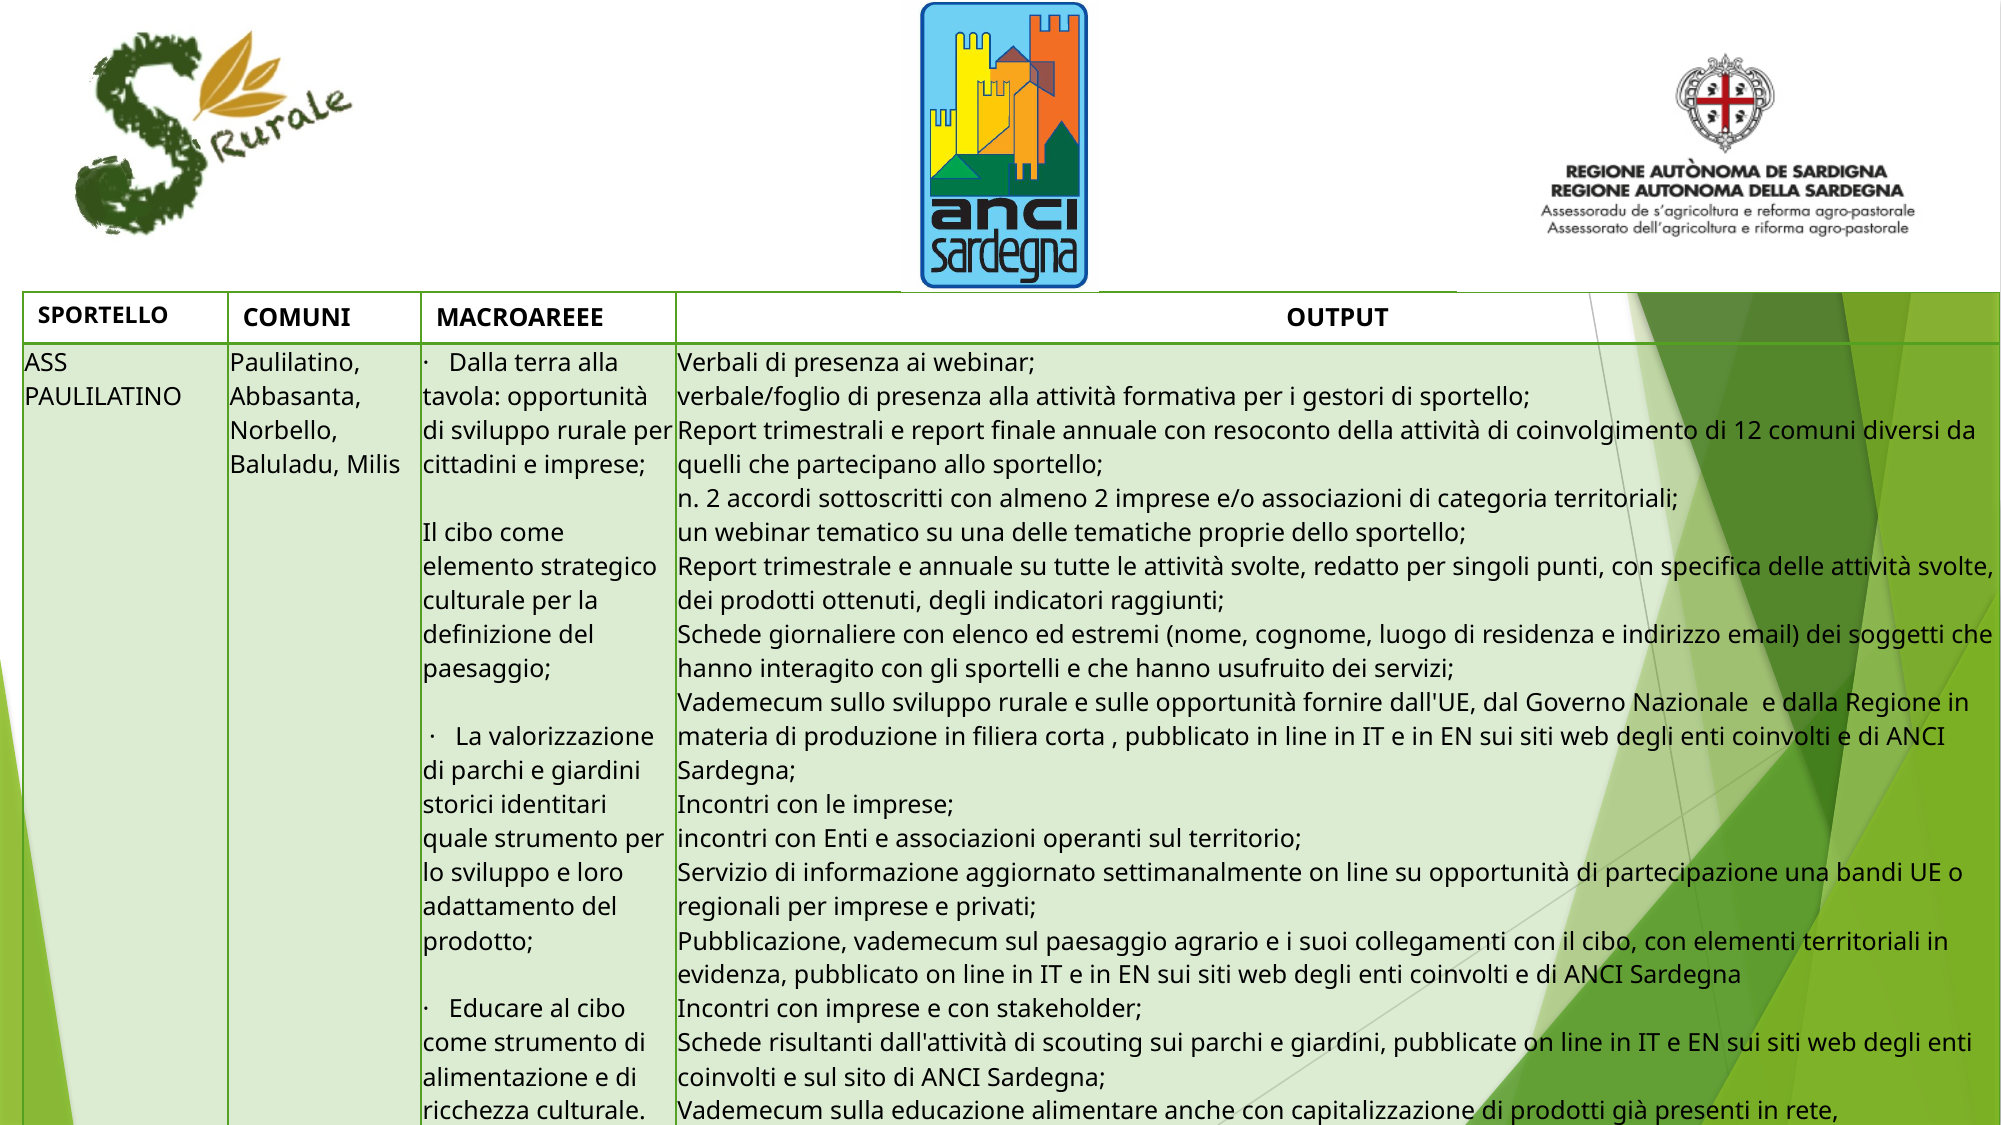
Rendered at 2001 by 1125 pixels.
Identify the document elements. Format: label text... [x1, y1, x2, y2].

picture [900, 1, 1100, 293]
table_header MACROAREEE [422, 293, 675, 342]
table_cell Verbali di presenza ai webinar; verbale/foglio di presenza alla attività formativa per i gestori di sportello; Report trimestrali e report finale annuale con resoconto della attività di coinvolgimento di 12 comuni diversi da quelli che partecipano allo sportello; n. 2 accordi sottoscritti con almeno 2 imprese e/o associazioni di categoria territoriali; un webinar tematico su una delle tematiche proprie dello sportello; Report trimestrale e annuale su tutte le attività svolte, redatto per singoli punti, con specifica delle attività svolte, dei prodotti ottenuti, degli indicatori raggiunti; Schede giornaliere con elenco ed estremi (nome, cognome, luogo di residenza e indirizzo email) dei soggetti che hanno interagito con gli sportelli e che hanno usufruito dei servizi; Vademecum sullo sviluppo rurale e sulle opportunità fornire dall'UE, dal Governo Nazionale e dalla Regione in materia di produzione in filiera corta , pubblicato in line in IT e in EN sui siti web degli enti coinvolti e di ANCI Sardegna; Incontri con le imprese; incontri con Enti e associazioni operanti sul territorio; Servizio di informazione aggiornato settimanalmente on line su opportunità di partecipazione una bandi UE o regionali per imprese e privati; Pubblicazione, vademecum sul paesaggio agrario e i suoi collegamenti con il cibo, con elementi territoriali in evidenza, pubblicato on line in IT e in EN sui siti web degli enti coinvolti e di ANCI Sardegna Incontri con imprese e con stakeholder; Schede risultanti dall'attività di scouting sui parchi e giardini, pubblicate on line in IT e EN sui siti web degli enti coinvolti e sul sito di ANCI Sardegna; Vademecum sulla educazione alimentare anche con capitalizzazione di prodotti già presenti in rete, pubblicazioni on line in italiano e in inglese; Report trimestrale e annuale con attività svolta con popolazione e scuole, con schede di attività. [677, 345, 1999, 1125]
table_cell Paulilatino, Abbasanta, Norbello, Baluladu, Milis [229, 345, 420, 1125]
table_cell ASS PAULILATINO [24, 345, 227, 1125]
picture [39, 6, 377, 256]
table_cell · Dalla terra alla tavola: opportunità di sviluppo rurale per cittadini e imprese; Il cibo come elemento strategico culturale per la definizione del paesaggio; · La valorizzazione di parchi e giardini storici identitari quale strumento per lo sviluppo e loro adattamento del prodotto; · Educare al cibo come strumento di alimentazione e di ricchezza culturale. [422, 345, 675, 1125]
table_header OUTPUT [677, 293, 1999, 342]
table_header COMUNI [229, 293, 420, 342]
picture [1456, 0, 2000, 293]
table_header SPORTELLO [24, 293, 227, 342]
